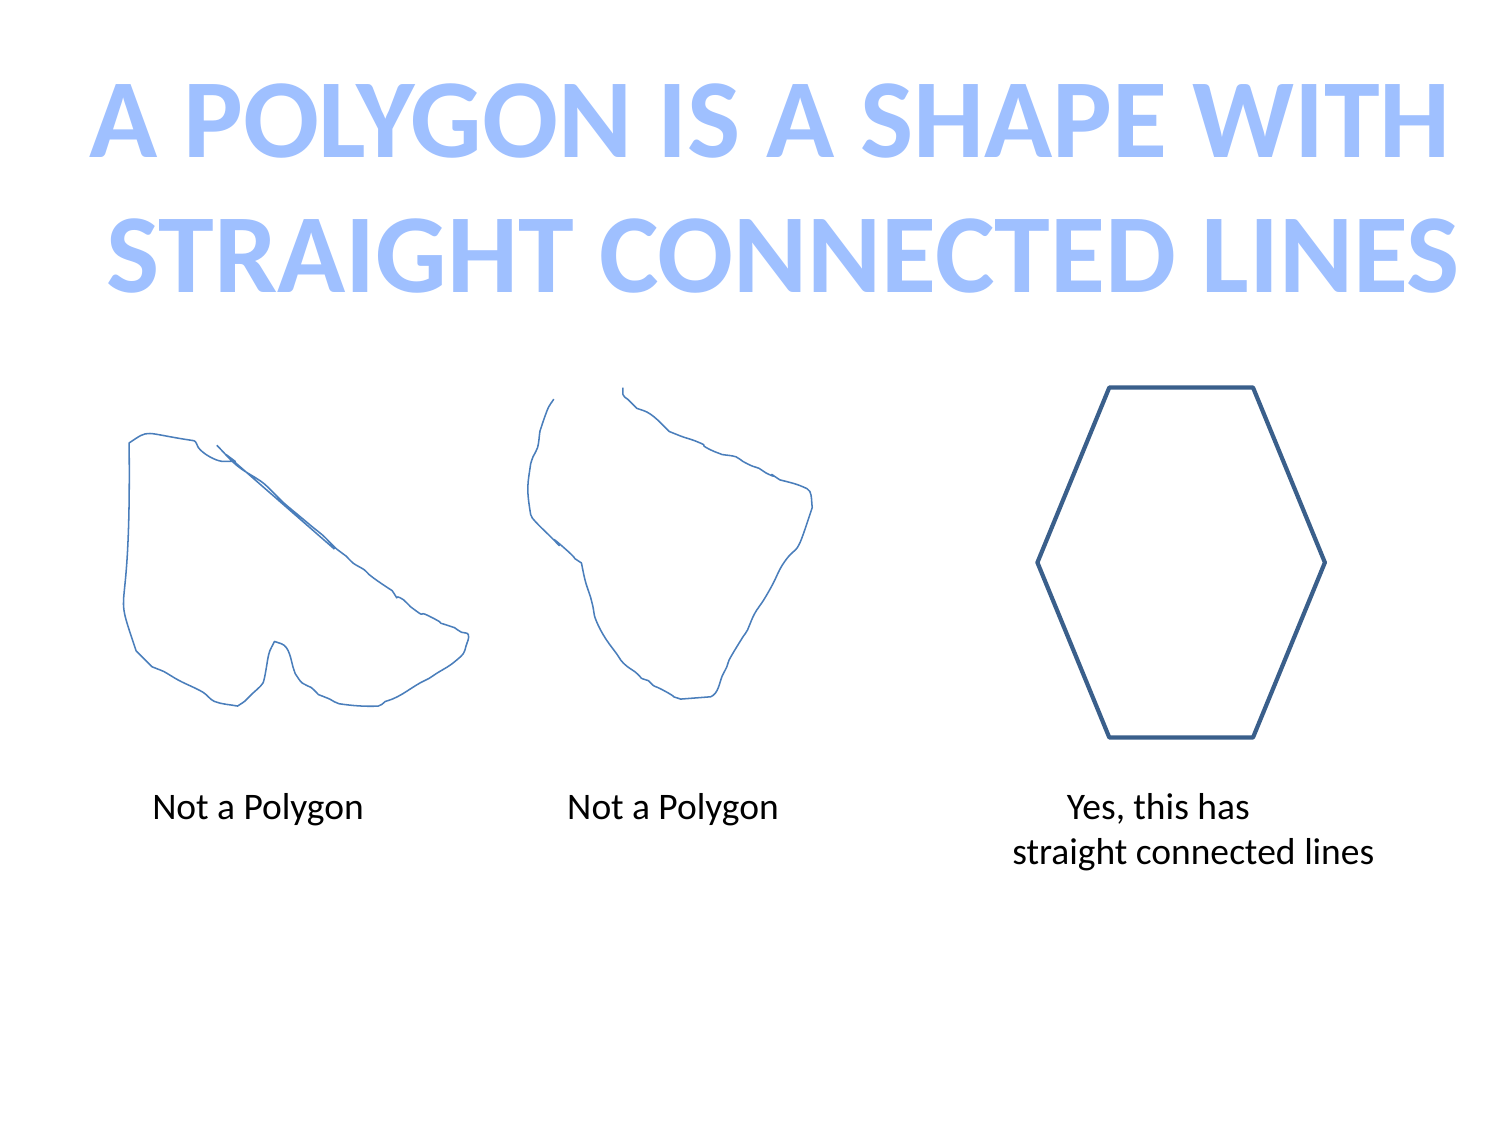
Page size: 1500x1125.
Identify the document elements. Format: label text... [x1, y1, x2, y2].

text_box [122, 432, 470, 708]
text_box [1035, 385, 1327, 740]
text_box A POLYGON IS A SHAPE WITH STRAIGHT CONNECTED LINES [74, 37, 1494, 323]
text_box [527, 387, 814, 700]
text_box Not a Polygon Not a Polygon Yes, this has straight connected lines [137, 774, 1438, 880]
